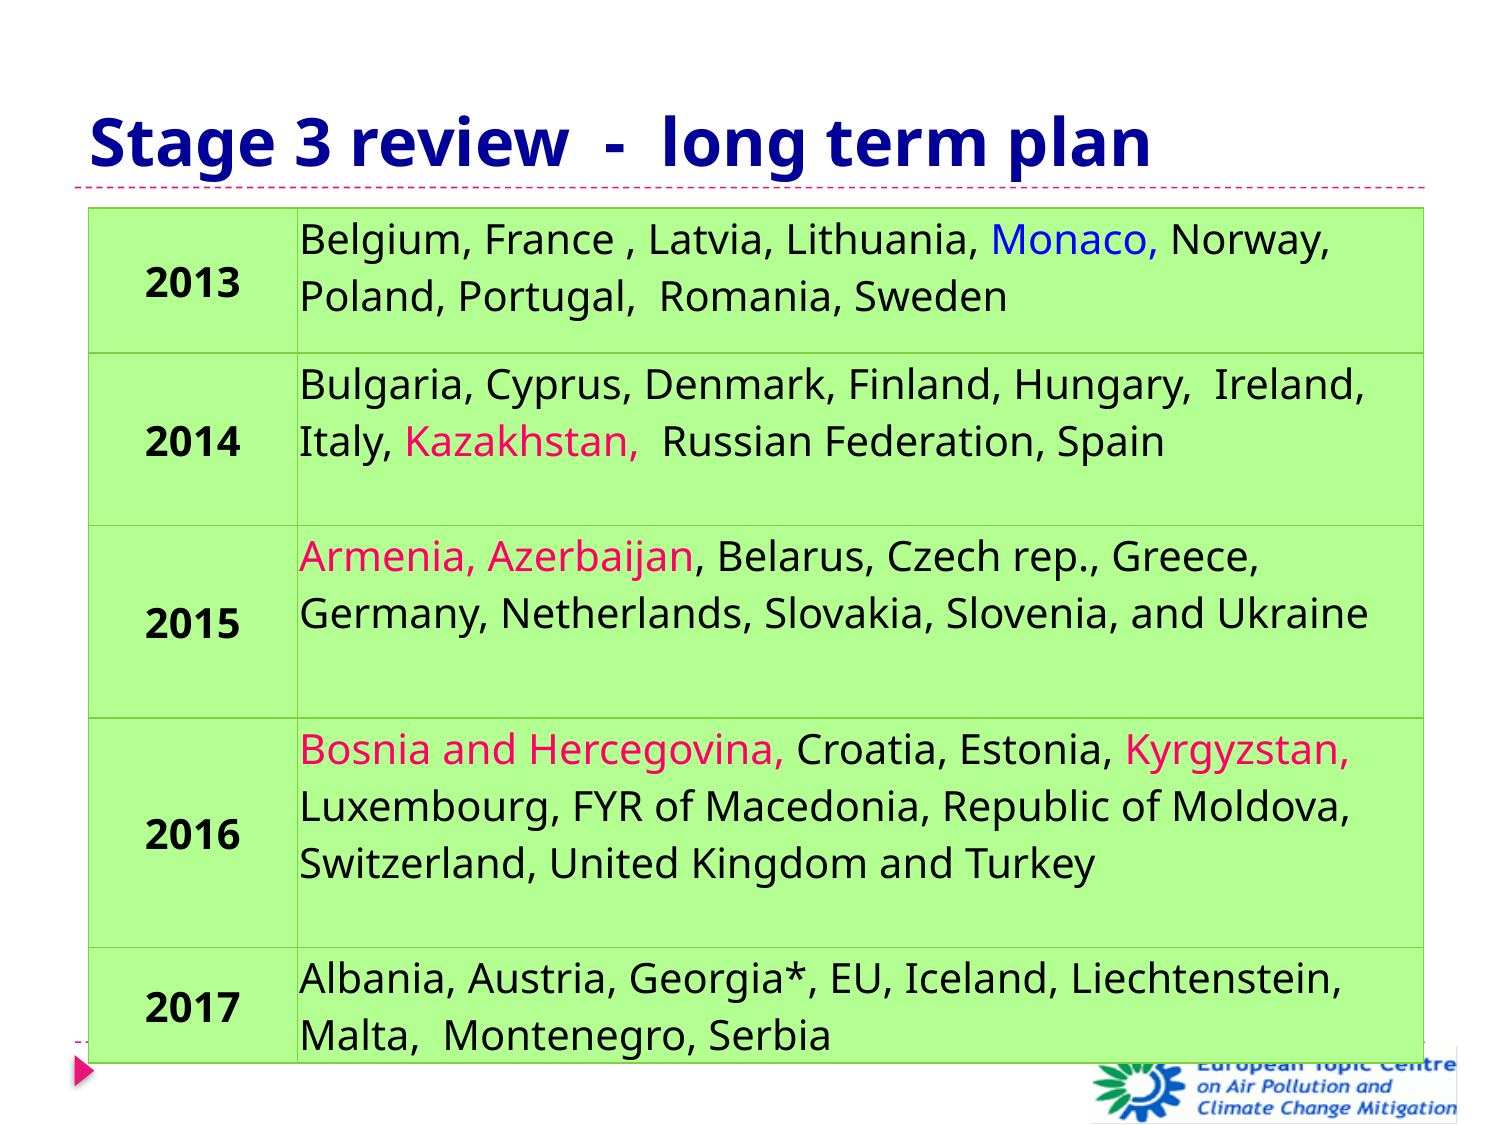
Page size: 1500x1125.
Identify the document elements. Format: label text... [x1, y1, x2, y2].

table_cell 2015 [89, 526, 297, 717]
table_cell 2014 [89, 354, 297, 525]
title Stage 3 review - long term plan [75, 24, 1425, 188]
table_cell Armenia, Azerbaijan, Belarus, Czech rep., Greece, Germany, Netherlands, Slovakia, Slovenia, and Ukraine [298, 526, 1423, 717]
picture [1092, 1046, 1459, 1125]
table_cell Bosnia and Hercegovina, Croatia, Estonia, Kyrgyzstan, Luxembourg, FYR of Macedonia, Republic of Moldova, Switzerland, United Kingdom and Turkey [298, 719, 1423, 947]
table_cell 2016 [89, 719, 297, 947]
table_cell 2017 [89, 948, 297, 1062]
table_cell Bulgaria, Cyprus, Denmark, Finland, Hungary, Ireland, Italy, Kazakhstan, Russian Federation, Spain [298, 354, 1423, 525]
table_header 2013 [89, 209, 297, 352]
table_header Belgium, France , Latvia, Lithuania, Monaco, Norway, Poland, Portugal, Romania, Sweden [298, 209, 1423, 352]
table_cell Albania, Austria, Georgia*, EU, Iceland, Liechtenstein, Malta, Montenegro, Serbia [298, 948, 1423, 1062]
